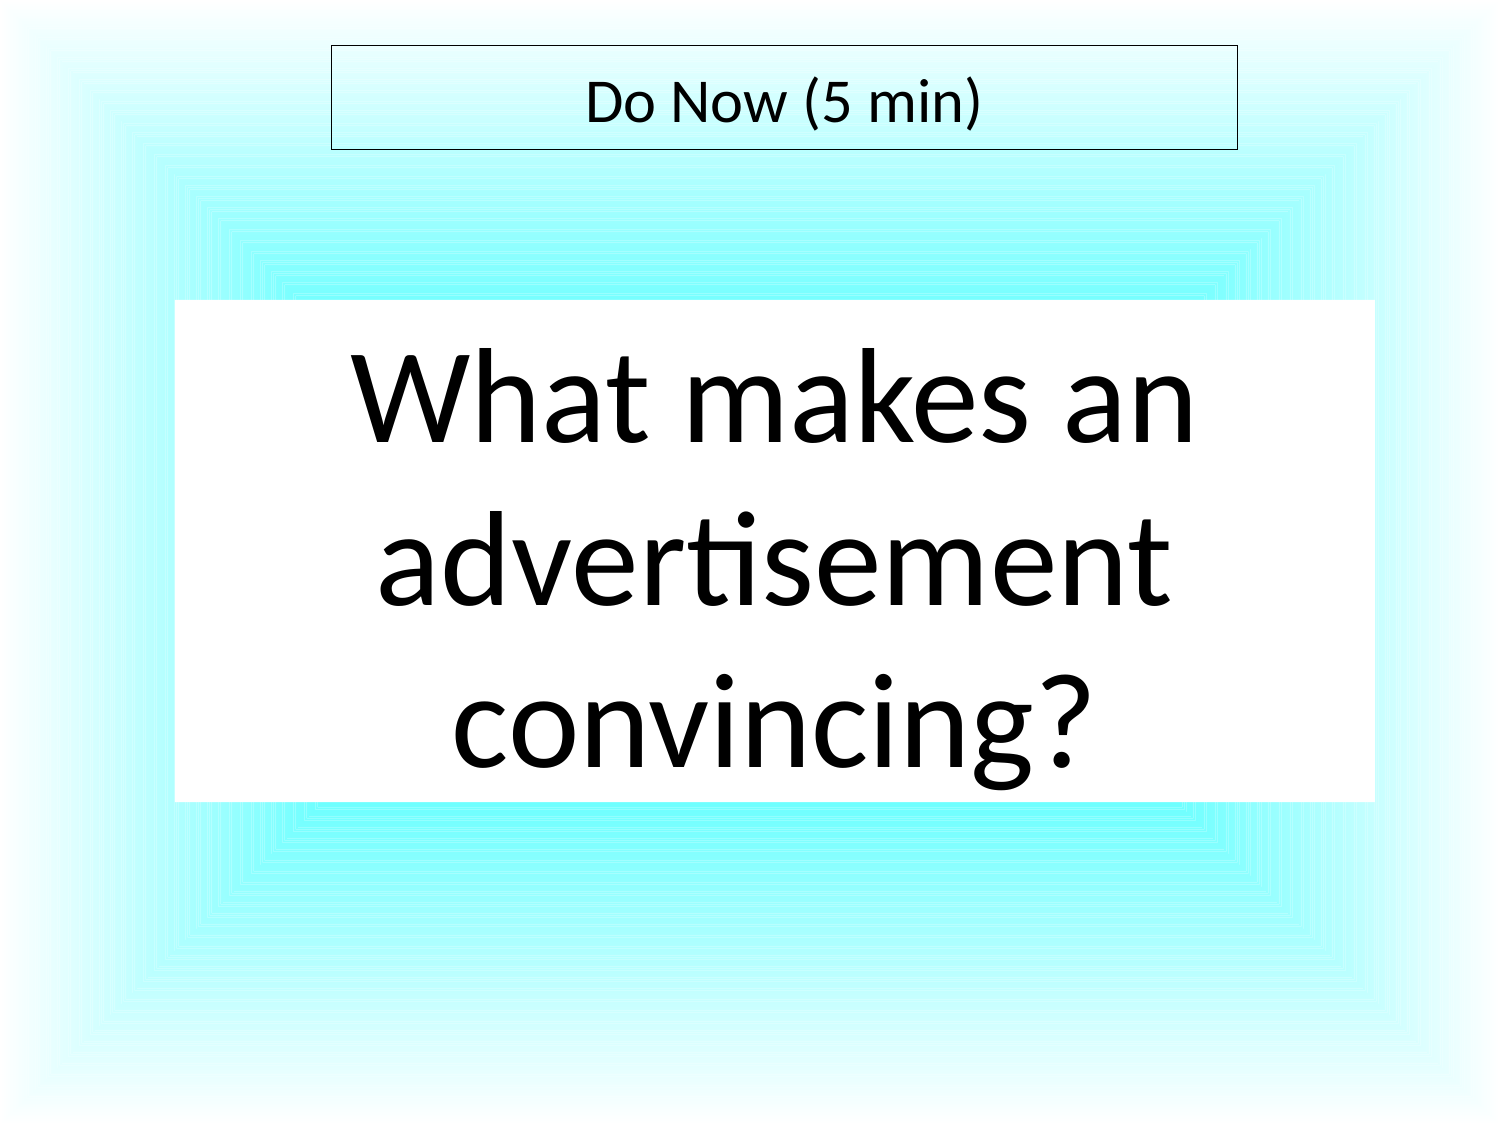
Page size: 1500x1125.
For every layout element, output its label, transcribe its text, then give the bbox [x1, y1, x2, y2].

text_box Do Now (5 min) [331, 45, 1238, 150]
text_box What makes an advertisement convincing? [174, 299, 1375, 803]
